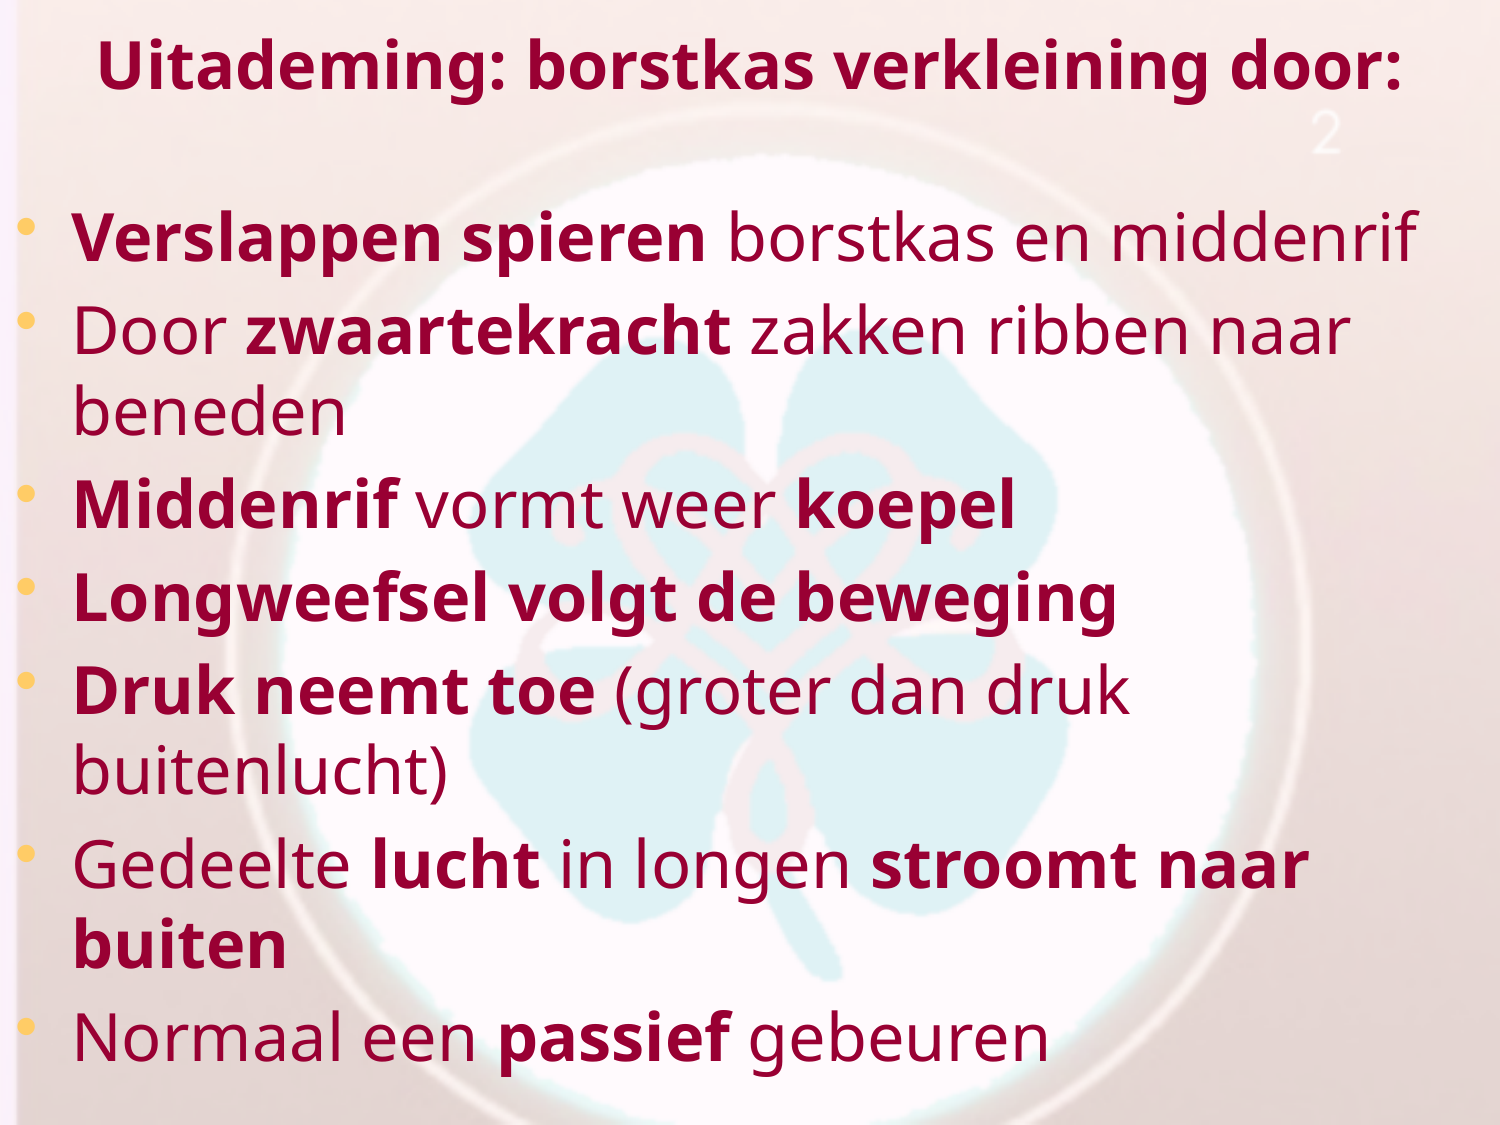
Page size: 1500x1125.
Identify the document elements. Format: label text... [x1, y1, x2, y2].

picture [0, 125, 1500, 1125]
title Uitademing: borstkas verkleining door: [0, 0, 1500, 125]
list Verslappen spieren borstkas en middenrif Door zwaartekracht zakken ribben naar beneden Middenrif vormt weer koepel Longweefsel volgt de beweging Druk neemt toe (groter dan druk buitenlucht) Gedeelte lucht in longen stroomt naar buiten Normaal een passief gebeuren [0, 187, 1481, 1125]
